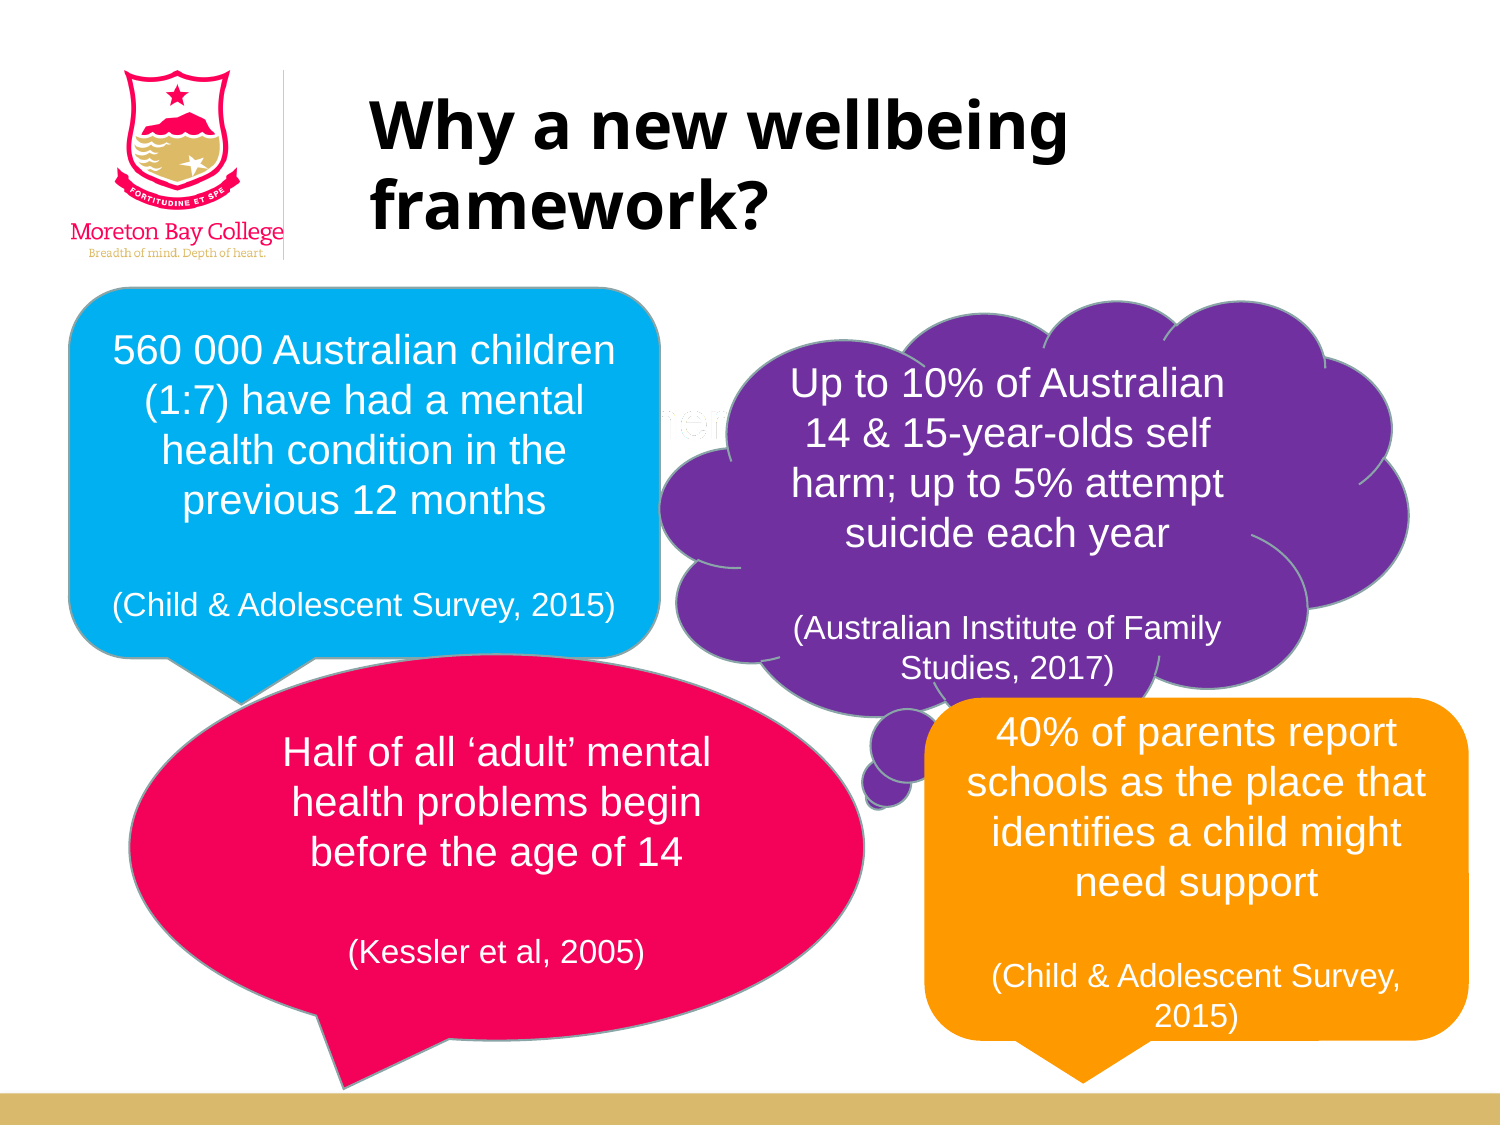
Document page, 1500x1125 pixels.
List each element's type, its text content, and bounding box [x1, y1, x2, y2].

picture [0, 0, 1500, 1093]
title Why a new wellbeing framework? [354, 63, 1384, 251]
text_box 40% of parents report schools as the place that identifies a child might need support (Child & Adolescent Survey, 2015) [923, 696, 1470, 1085]
text_box Half of all ‘adult’ mental health problems begin before the age of 14 (Kessler et al, 2005) [128, 653, 866, 1091]
text_box 560 000 Australian children (1:7) have had a mental health condition in the previous 12 months (Child & Adolescent Survey, 2015) [67, 286, 661, 706]
text_box Up to 10% of Australian 14 & 15-year-olds self harm; up to 5% attempt suicide each year (Australian Institute of Family Studies, 2017) [658, 300, 1410, 811]
